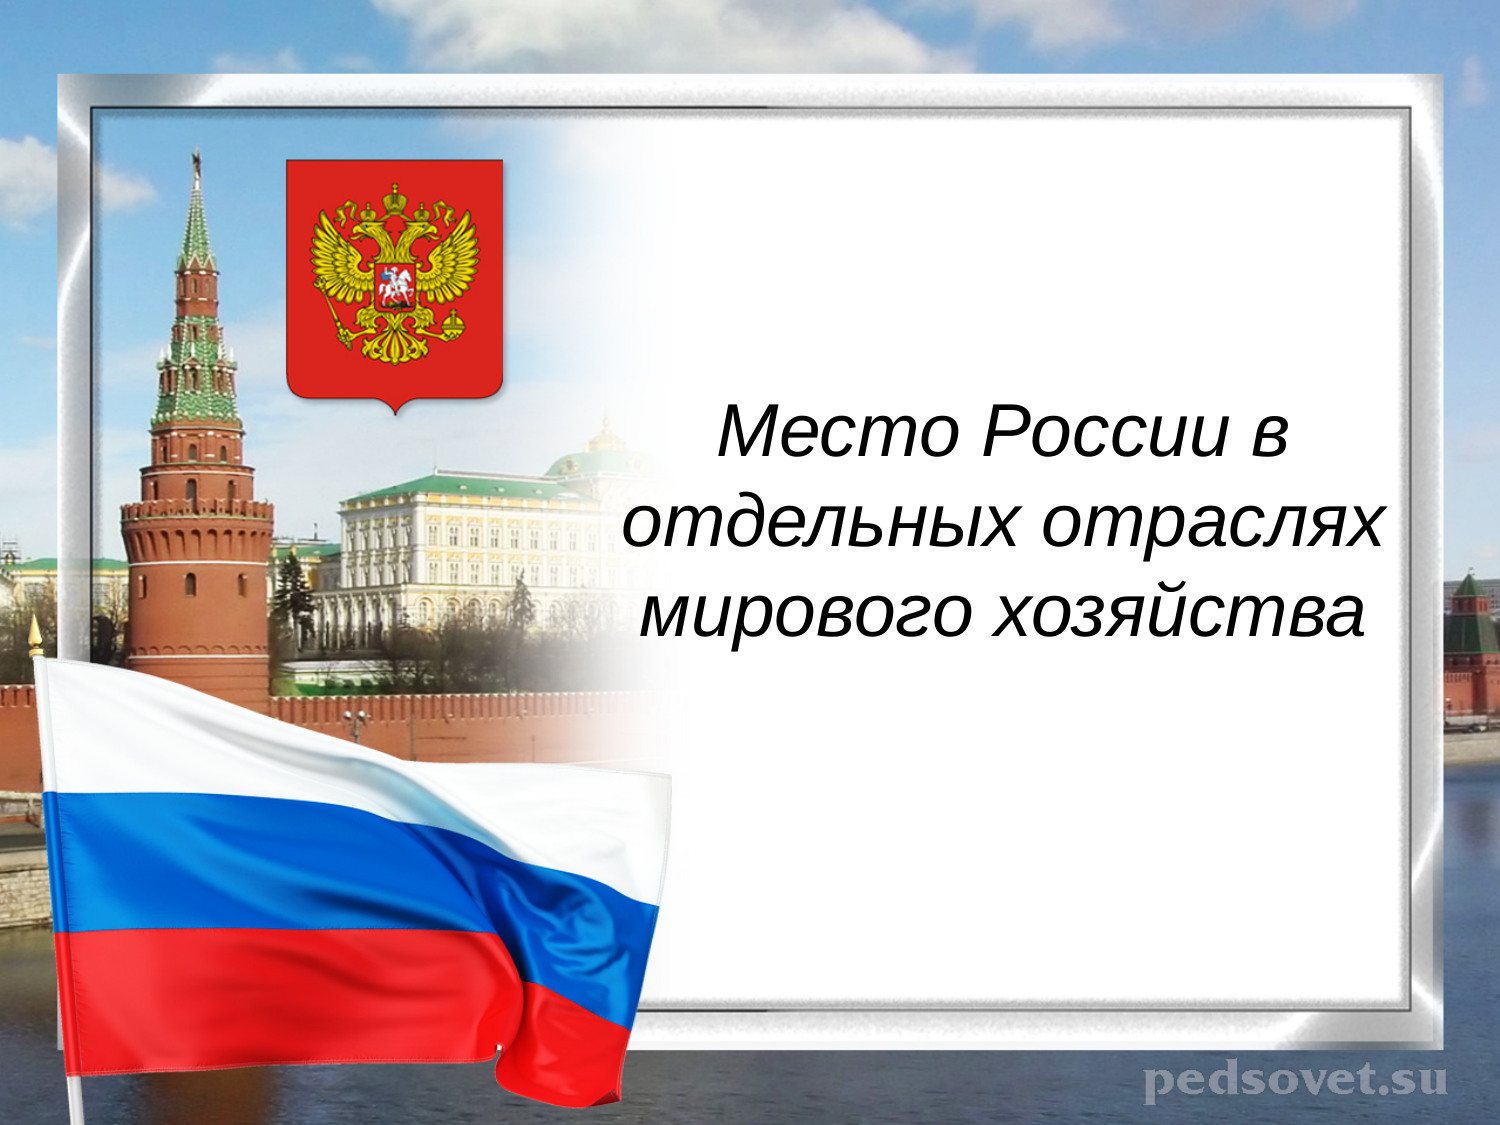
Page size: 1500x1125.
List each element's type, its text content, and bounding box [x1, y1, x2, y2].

list Место России в отдельных отраслях мирового хозяйства [584, 373, 1424, 941]
picture [0, 0, 1500, 1125]
